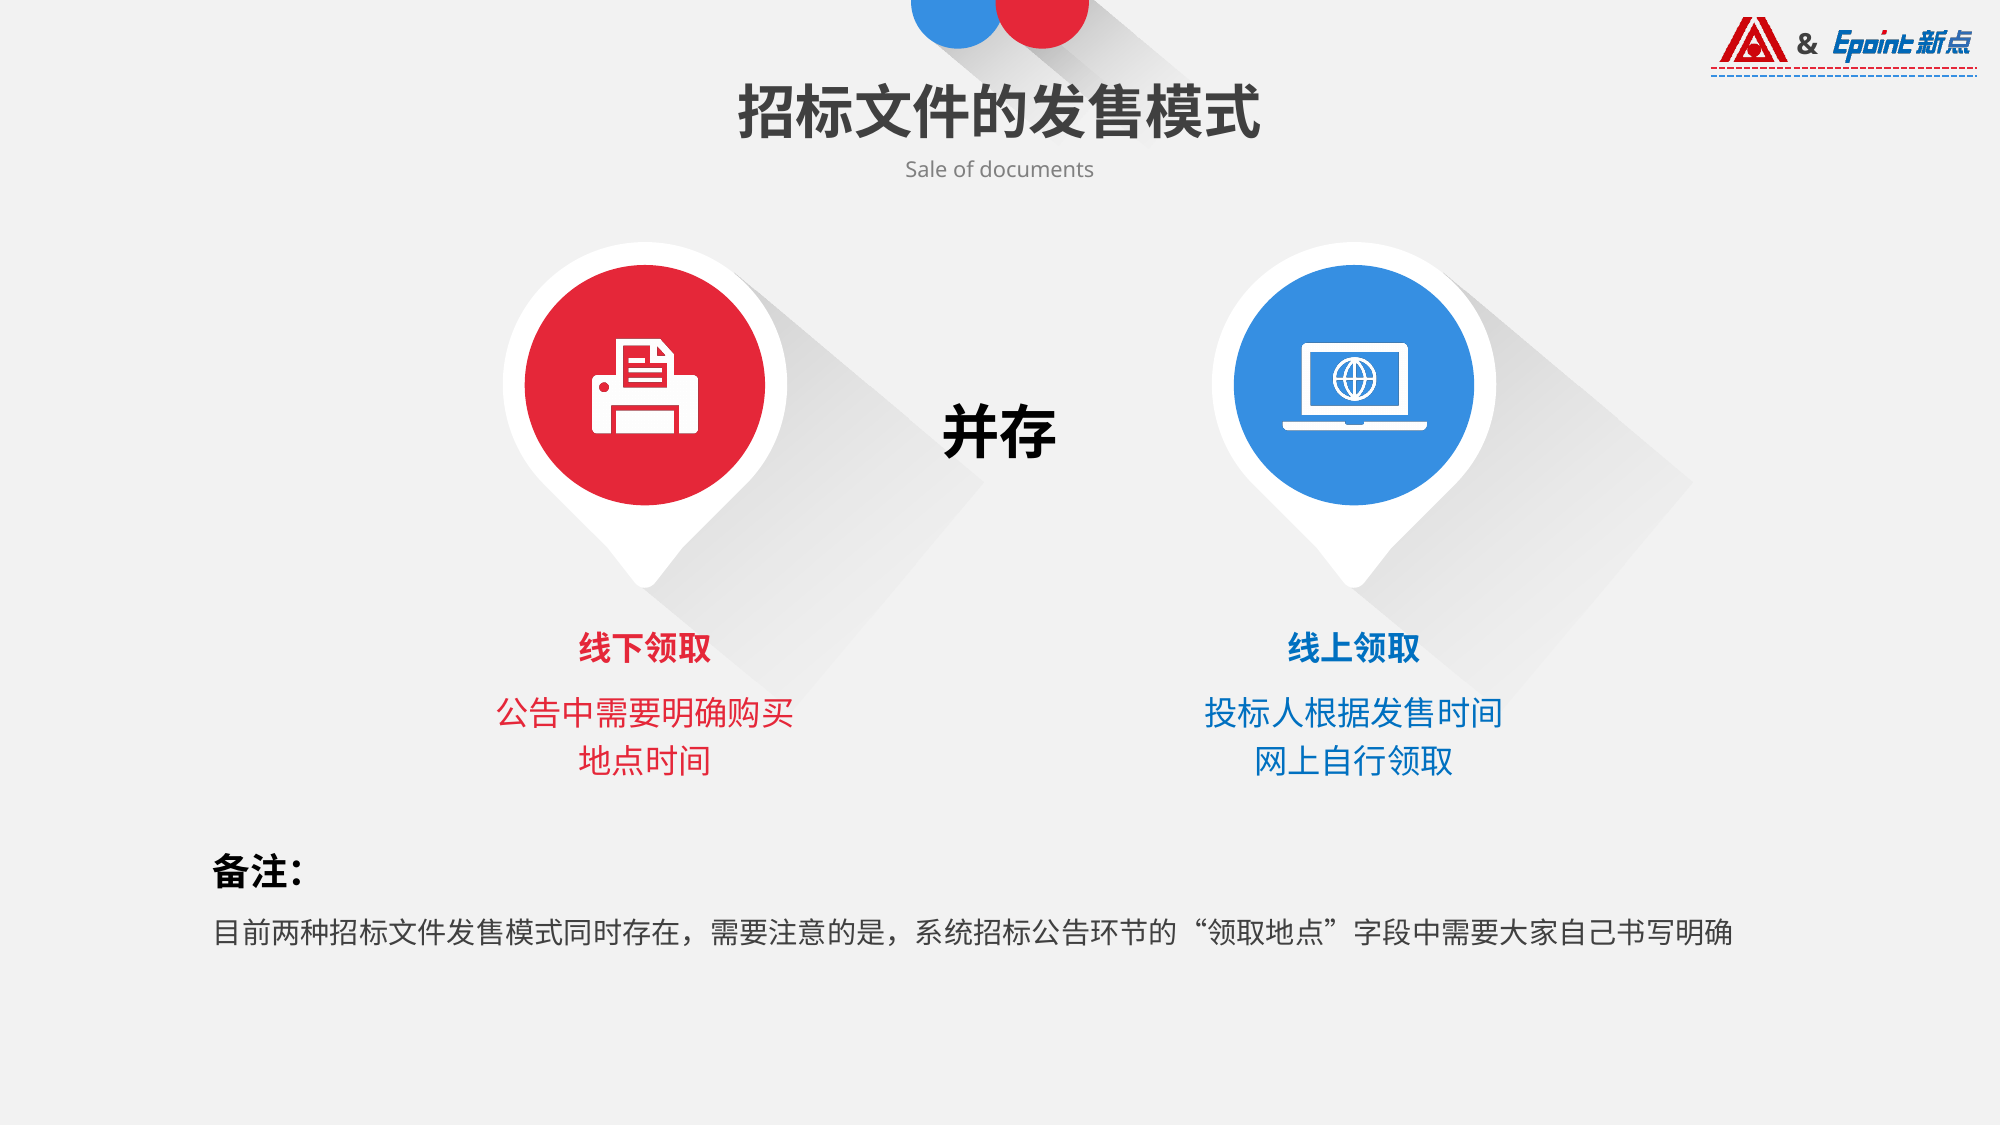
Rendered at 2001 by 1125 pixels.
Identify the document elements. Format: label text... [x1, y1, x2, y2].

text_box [198, 831, 1810, 954]
text_box [1210, 241, 1498, 589]
text_box [642, 277, 985, 686]
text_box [599, 0, 1401, 187]
text_box 并存 [849, 374, 1150, 473]
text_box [476, 611, 814, 785]
text_box [1351, 276, 1694, 686]
text_box [523, 263, 767, 507]
picture [1278, 311, 1430, 462]
picture [586, 328, 703, 445]
text_box [1232, 263, 1476, 507]
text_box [1710, 17, 1978, 76]
text_box [501, 241, 789, 589]
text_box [1185, 611, 1523, 785]
